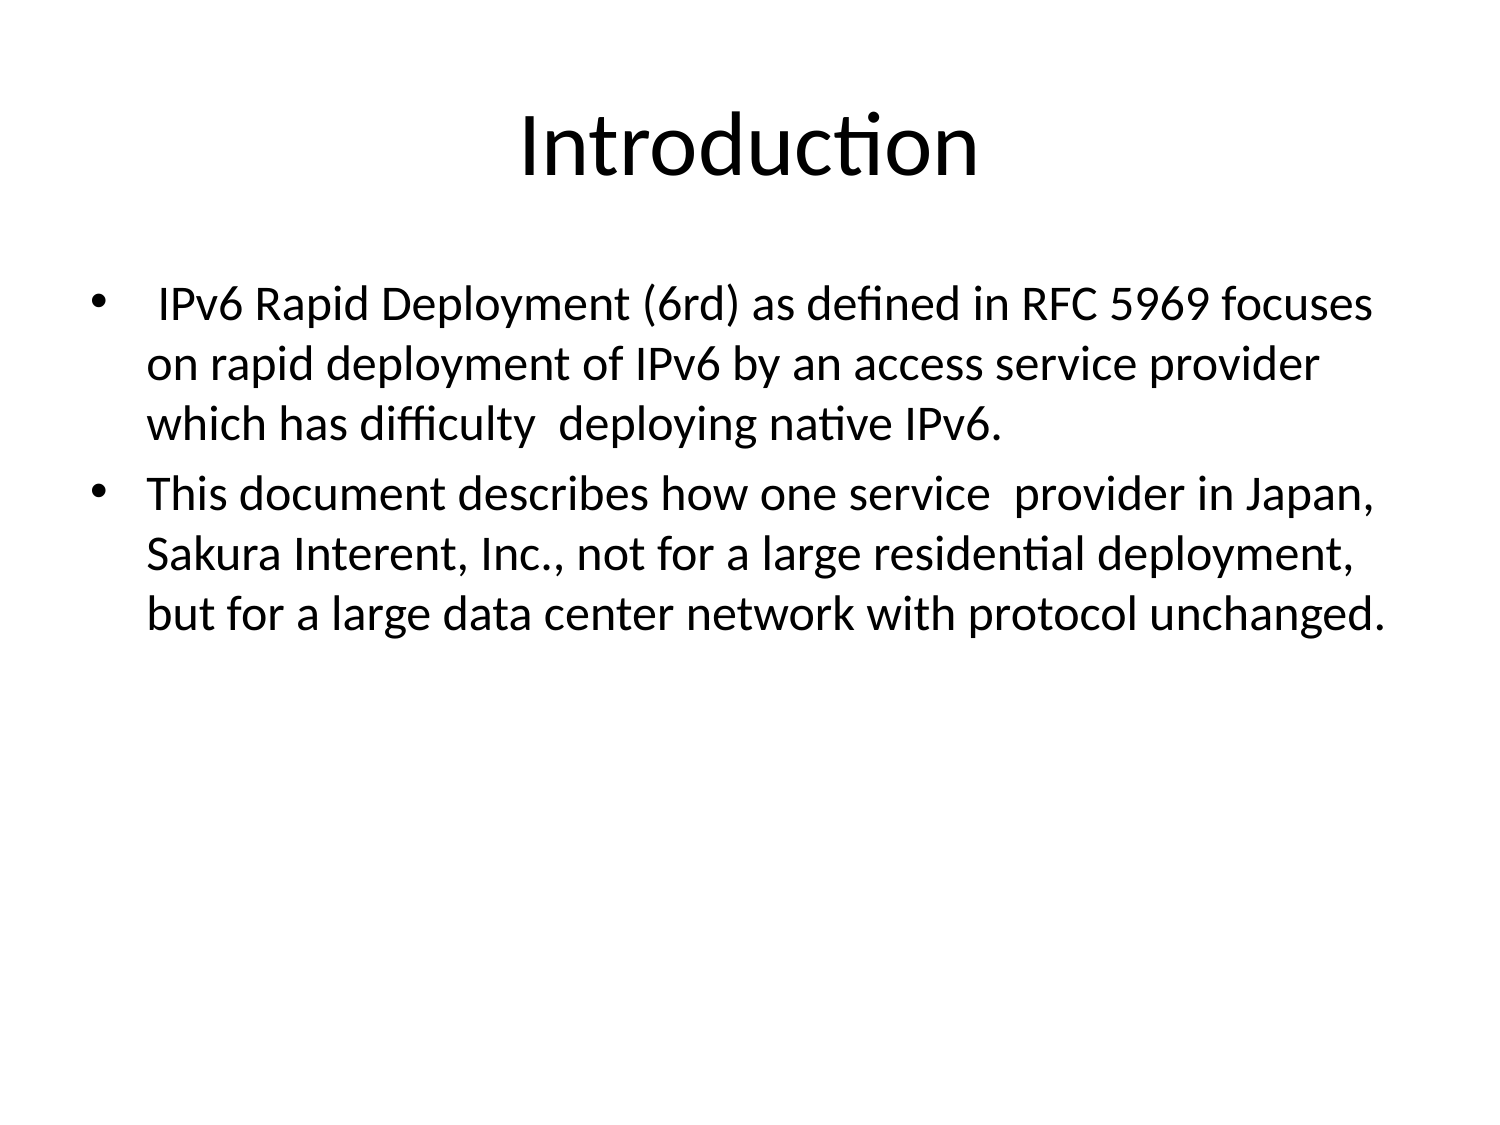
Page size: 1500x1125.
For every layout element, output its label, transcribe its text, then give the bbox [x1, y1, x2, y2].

list IPv6 Rapid Deployment (6rd) as defined in RFC 5969 focuses on rapid deployment of IPv6 by an access service provider which has difficulty deploying native IPv6. This document describes how one service provider in Japan, Sakura Interent, Inc., not for a large residential deployment, but for a large data center network with protocol unchanged. [75, 262, 1425, 1005]
title Introduction [75, 45, 1425, 233]
